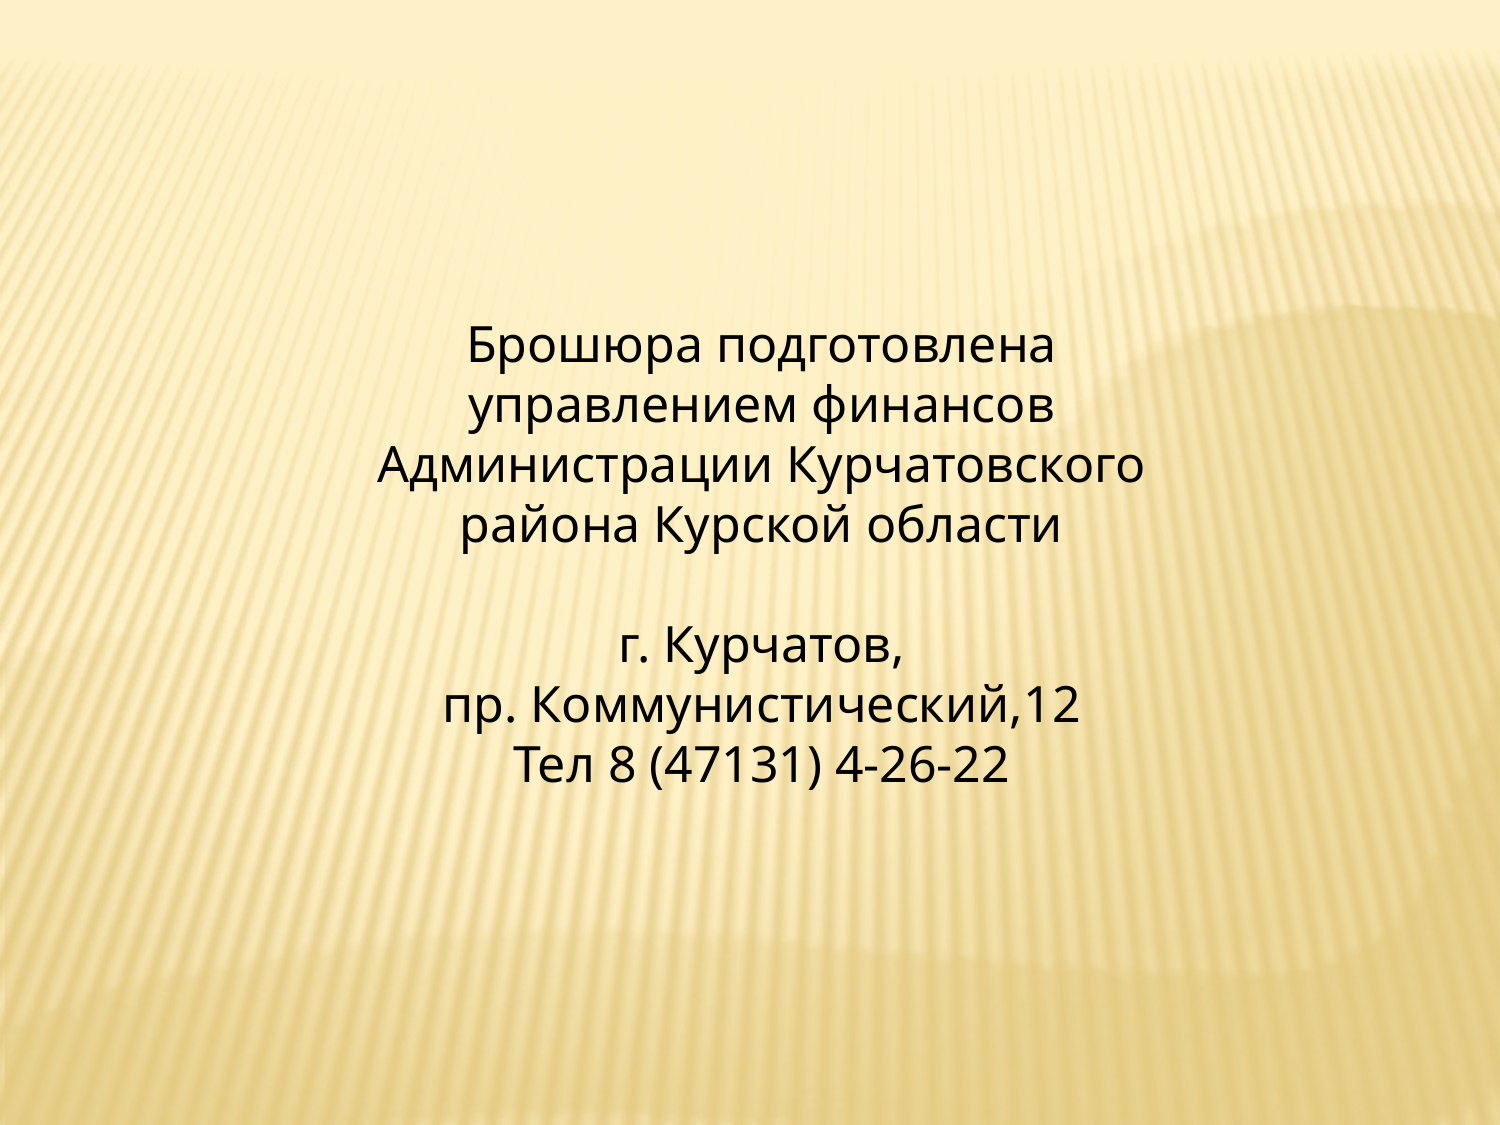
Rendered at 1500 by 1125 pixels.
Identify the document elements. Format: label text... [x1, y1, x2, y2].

text_box Брошюра подготовлена управлением финансов Администрации Курчатовского района Курской области г. Курчатов, пр. Коммунистический,12 Тел 8 (47131) 4-26-22 [328, 304, 1196, 800]
picture [0, 0, 1500, 1125]
